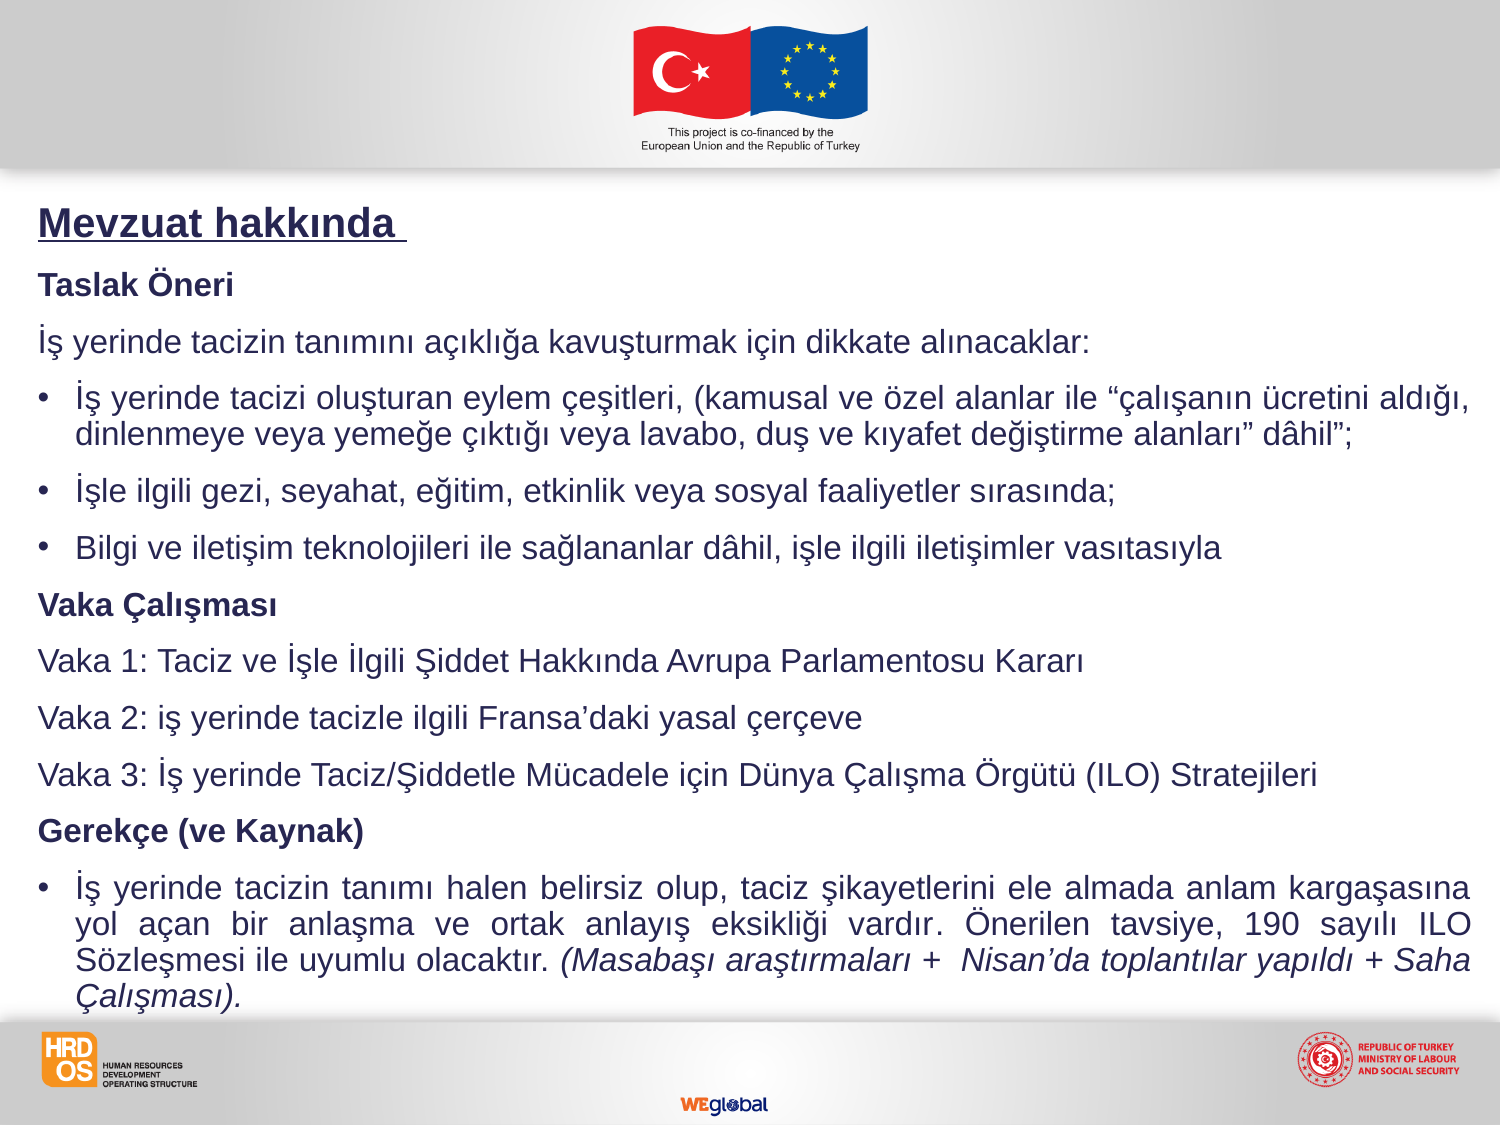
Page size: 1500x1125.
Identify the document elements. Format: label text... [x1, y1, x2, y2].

list Mevzuat hakkında Taslak Öneri İş yerinde tacizin tanımını açıklığa kavuşturmak için dikkate alınacaklar: İş yerinde tacizi oluşturan eylem çeşitleri, (kamusal ve özel alanlar ile “çalışanın ücretini aldığı, dinlenmeye veya yemeğe çıktığı veya lavabo, duş ve kıyafet değiştirme alanları” dâhil”; İşle ilgili gezi, seyahat, eğitim, etkinlik veya sosyal faaliyetler sırasında; Bilgi ve iletişim teknolojileri ile sağlananlar dâhil, işle ilgili iletişimler vasıtasıyla Vaka Çalışması Vaka 1: Taciz ve İşle İlgili Şiddet Hakkında Avrupa Parlamentosu Kararı Vaka 2: iş yerinde tacizle ilgili Fransa’daki yasal çerçeve Vaka 3: İş yerinde Taciz/Şiddetle Mücadele için Dünya Çalışma Örgütü (ILO) Stratejileri Gerekçe (ve Kaynak) İş yerinde tacizin tanımı halen belirsiz olup, taciz şikayetlerini ele almada anlam kargaşasına yol açan bir anlaşma ve ortak anlayış eksikliği vardır. Önerilen tavsiye, 190 sayılı ILO Sözleşmesi ile uyumlu olacaktır. (Masabaşı araştırmaları + Nisan’da toplantılar yapıldı + Saha Çalışması). [22, 194, 1488, 1023]
picture [0, 0, 1500, 1125]
